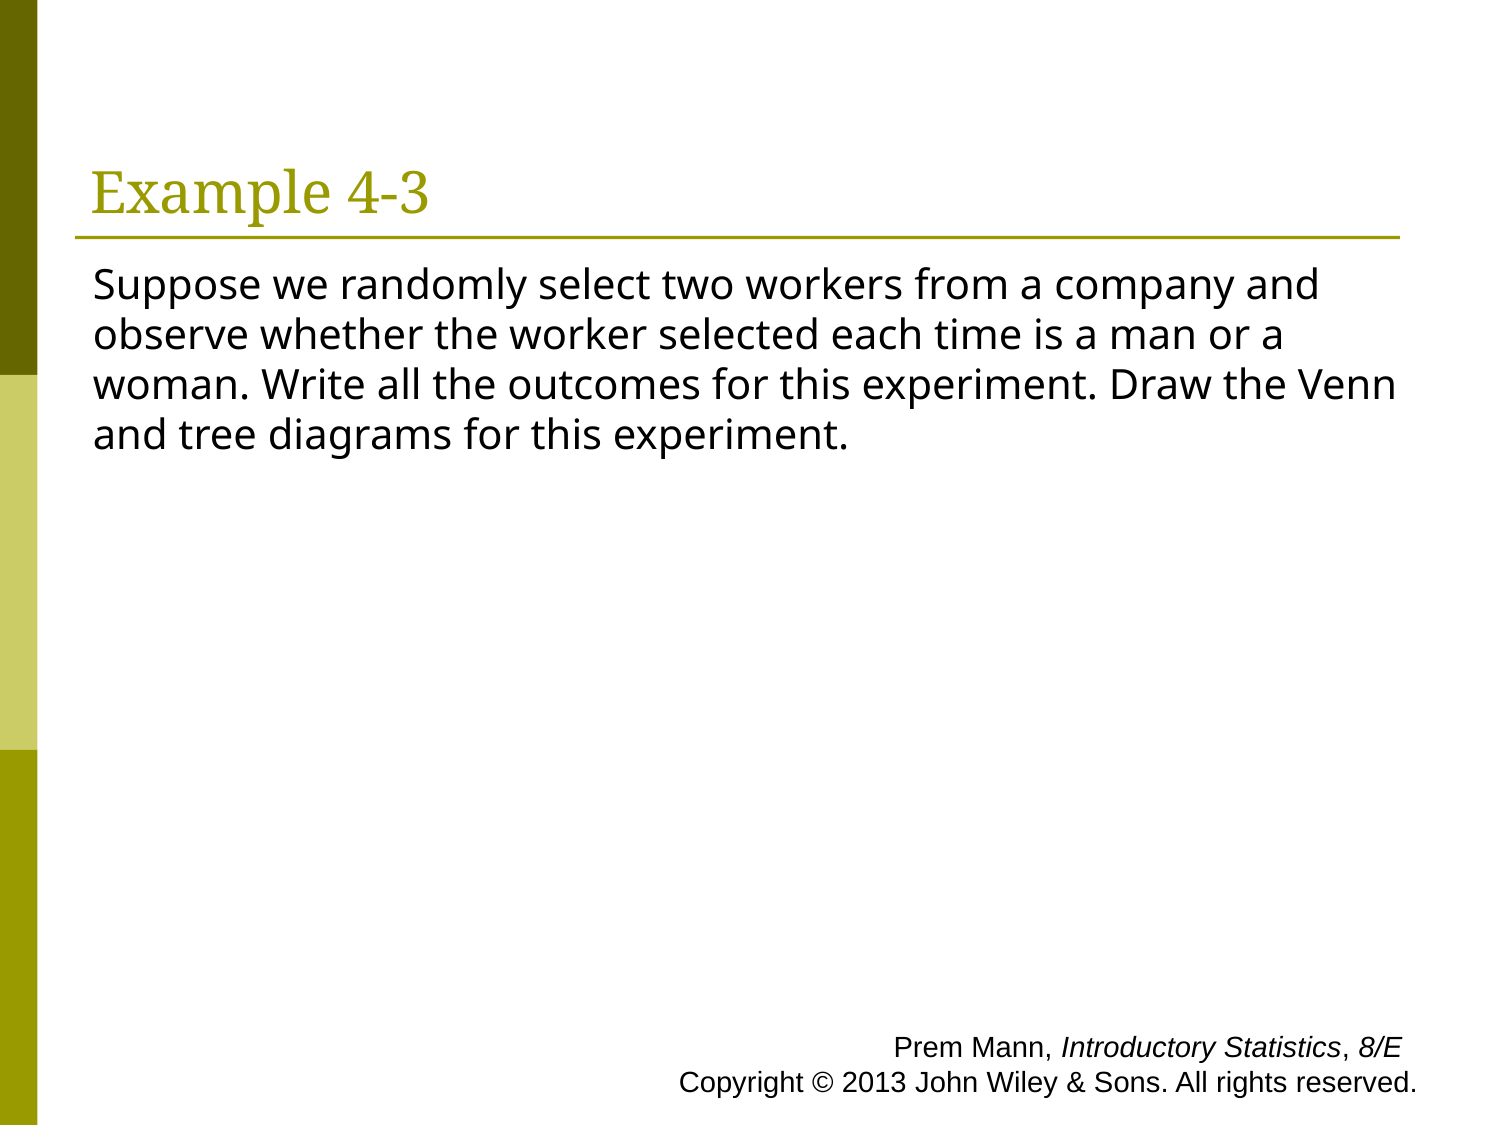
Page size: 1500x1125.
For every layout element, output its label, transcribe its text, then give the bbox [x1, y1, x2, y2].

title Example 4-3 [75, 45, 1425, 233]
list Suppose we randomly select two workers from a company and observe whether the worker selected each time is a man or a woman. Write all the outcomes for this experiment. Draw the Venn and tree diagrams for this experiment. [21, 249, 1438, 925]
text_box Prem Mann, Introductory Statistics, 8/E Copyright © 2013 John Wiley & Sons. All rights reserved. [664, 1020, 1449, 1106]
